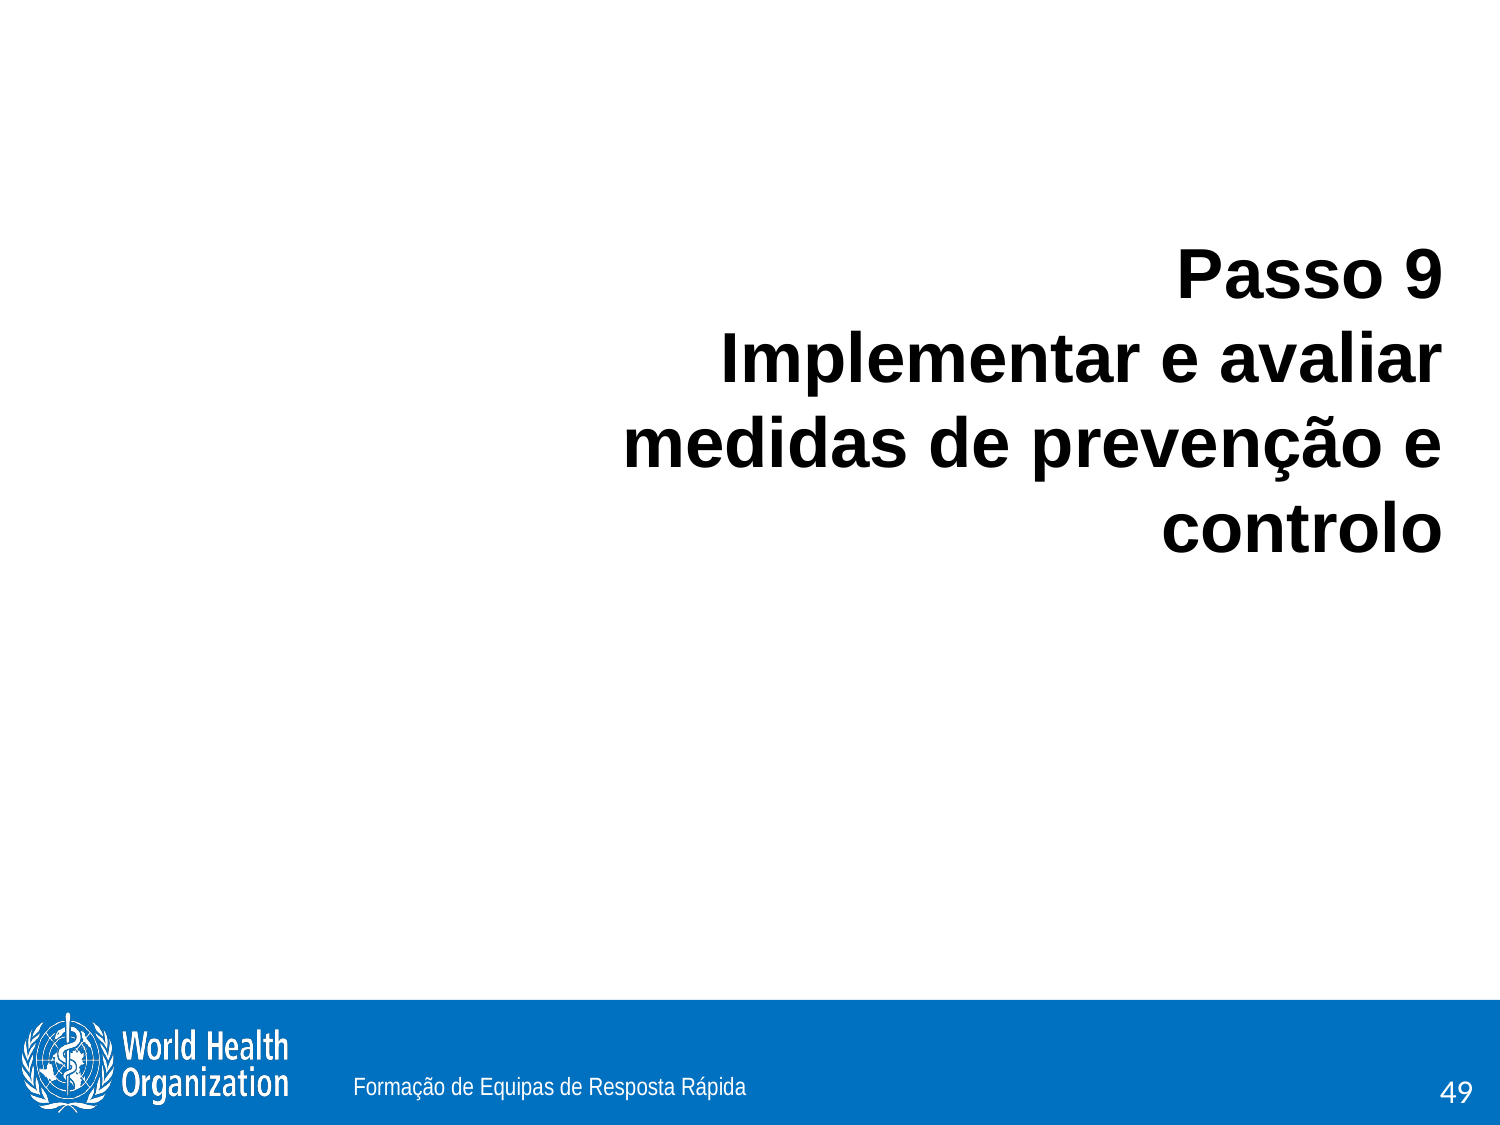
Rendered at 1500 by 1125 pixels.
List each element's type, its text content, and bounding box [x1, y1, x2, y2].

picture [21, 1012, 288, 1113]
text_box Passo 9 Implementar e avaliar medidas de prevenção e controlo [602, 219, 1459, 575]
